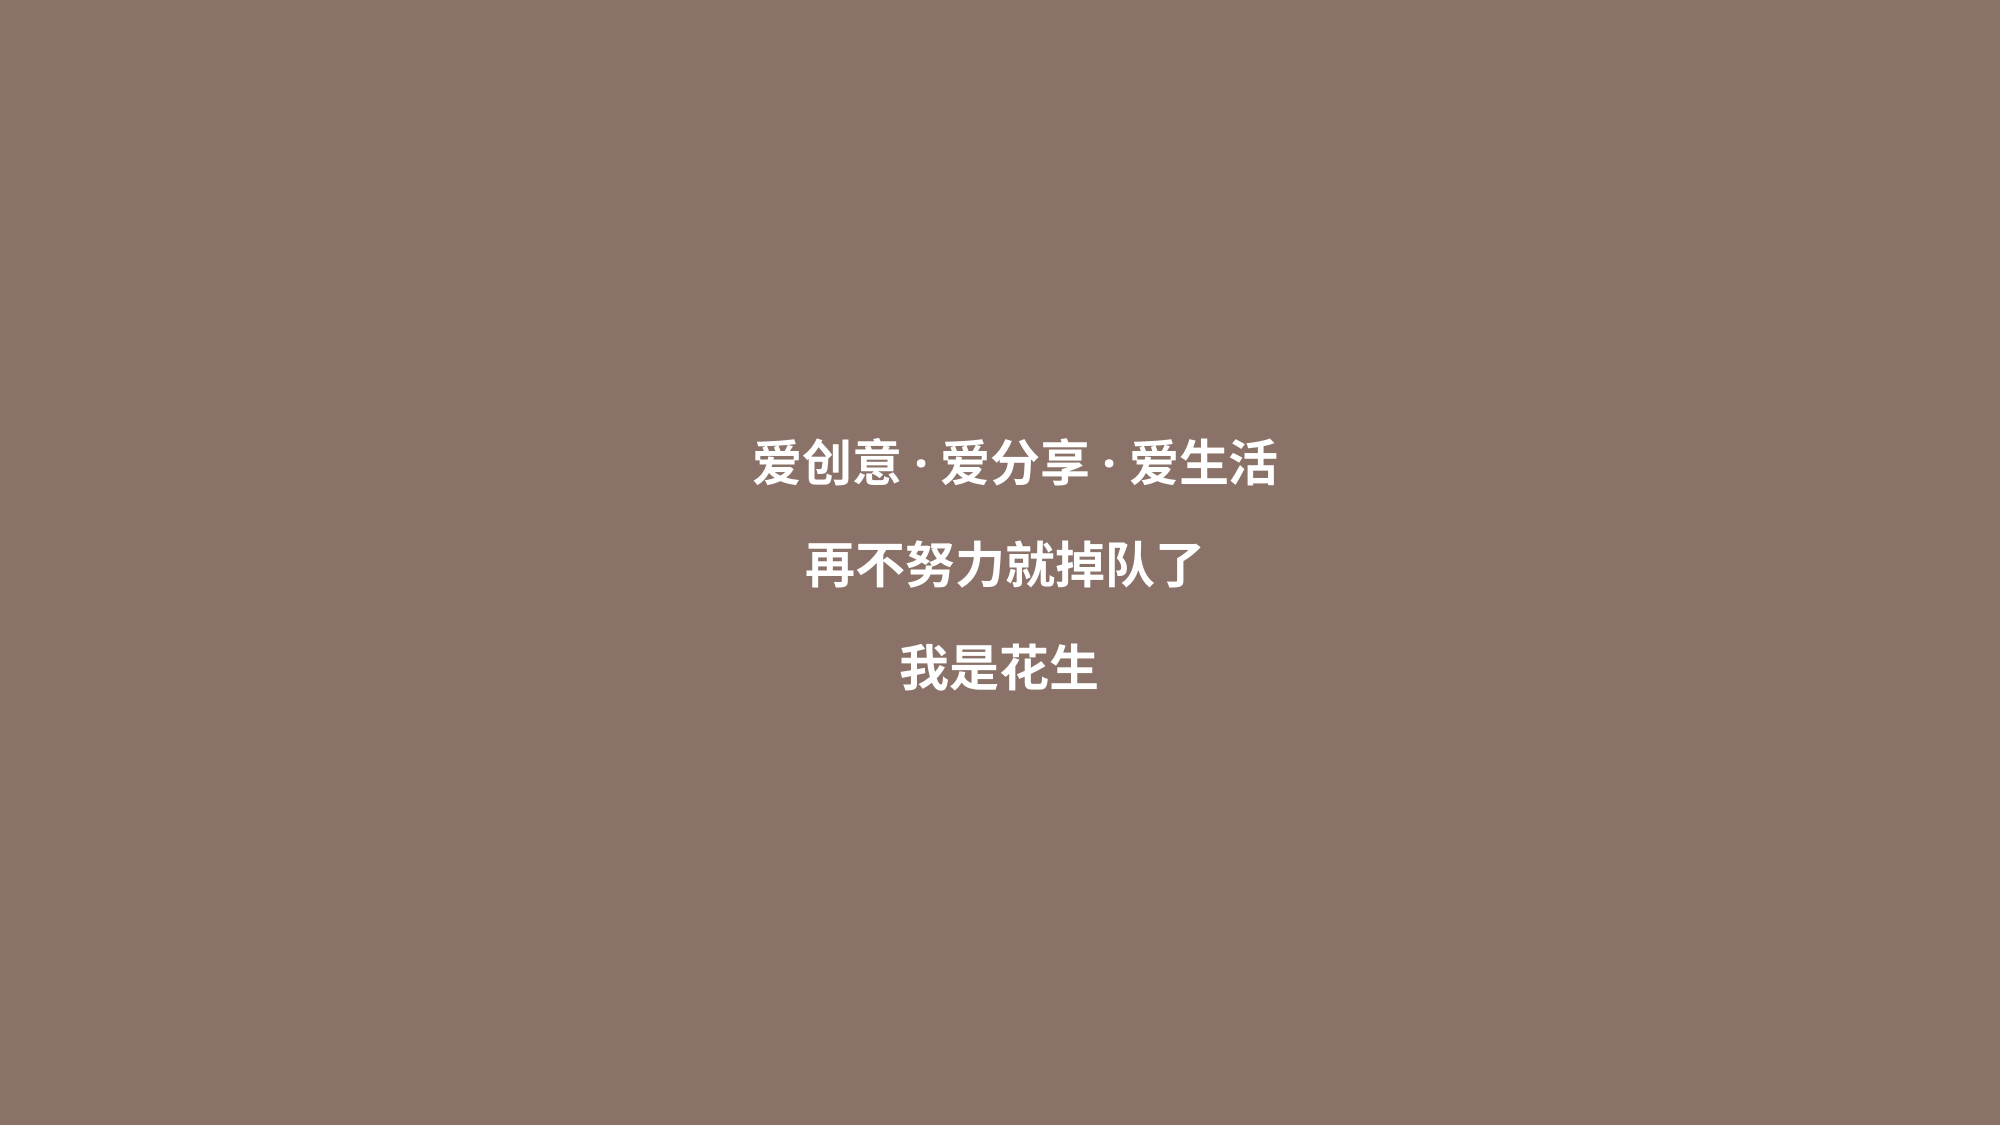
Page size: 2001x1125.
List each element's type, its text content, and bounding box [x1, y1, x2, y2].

text_box 我是花生 [885, 628, 1115, 704]
text_box [0, 0, 2000, 1125]
text_box 爱创意·爱分享·爱生活 [737, 424, 1294, 499]
text_box 再不努力就掉队了 [791, 526, 1221, 602]
